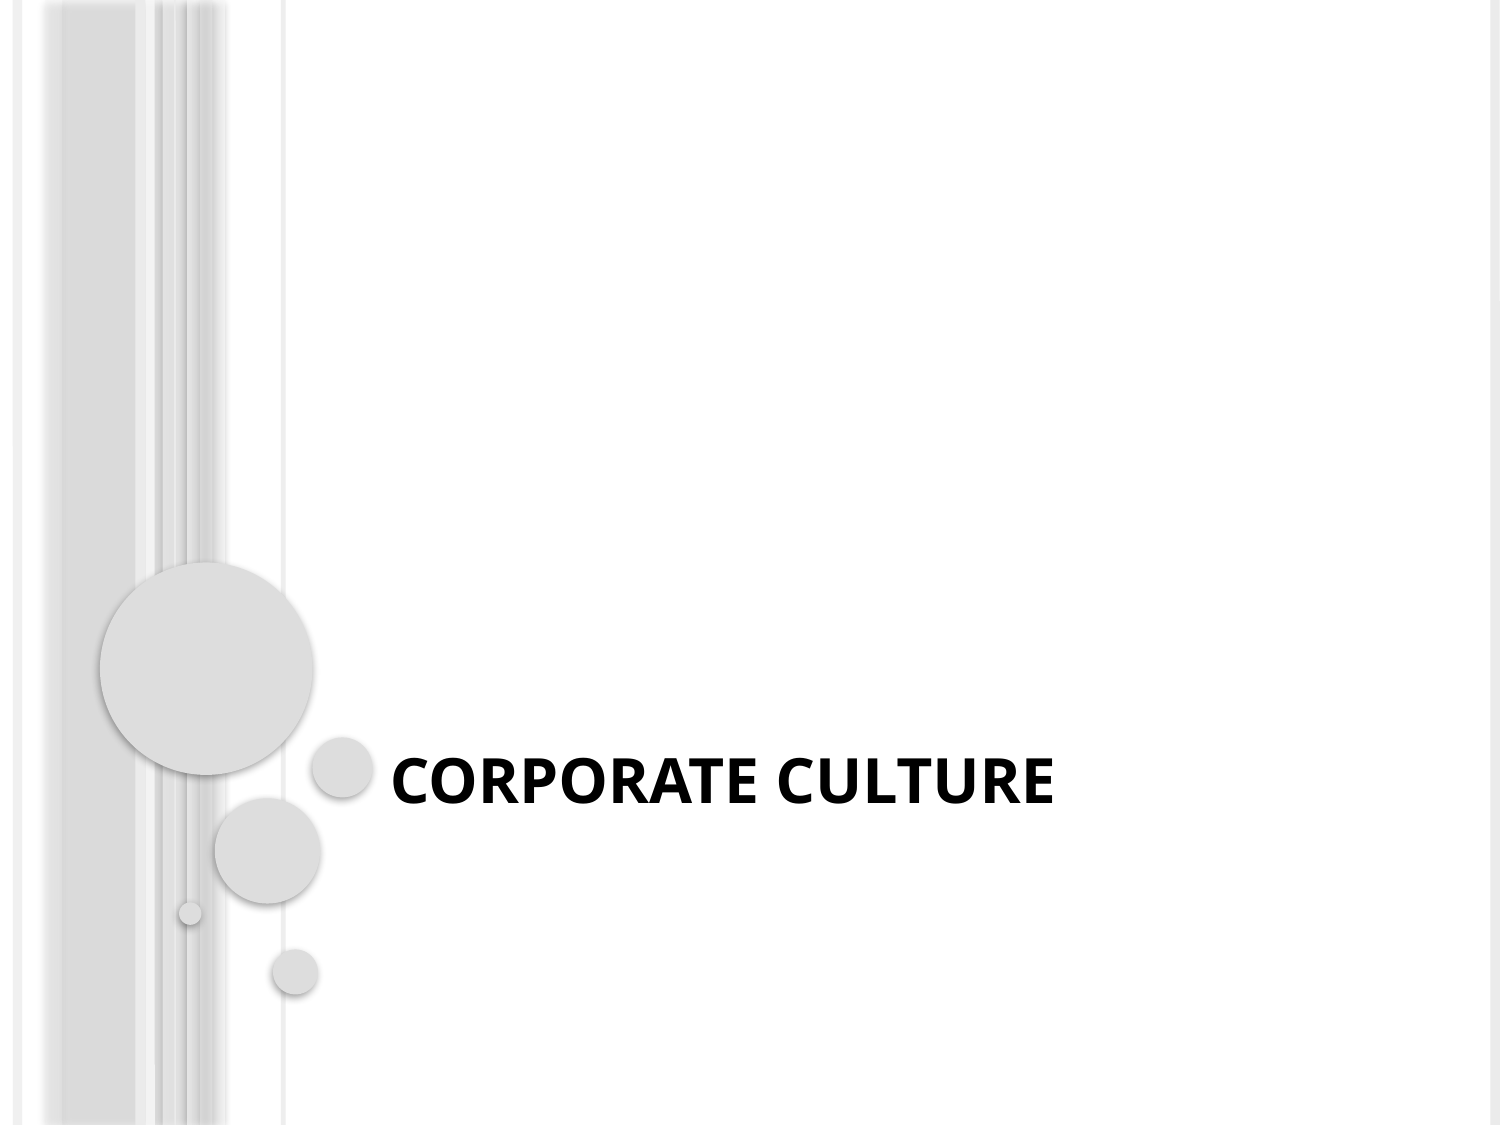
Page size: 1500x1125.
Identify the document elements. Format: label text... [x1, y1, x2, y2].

title Corporate Culture [375, 512, 1388, 824]
